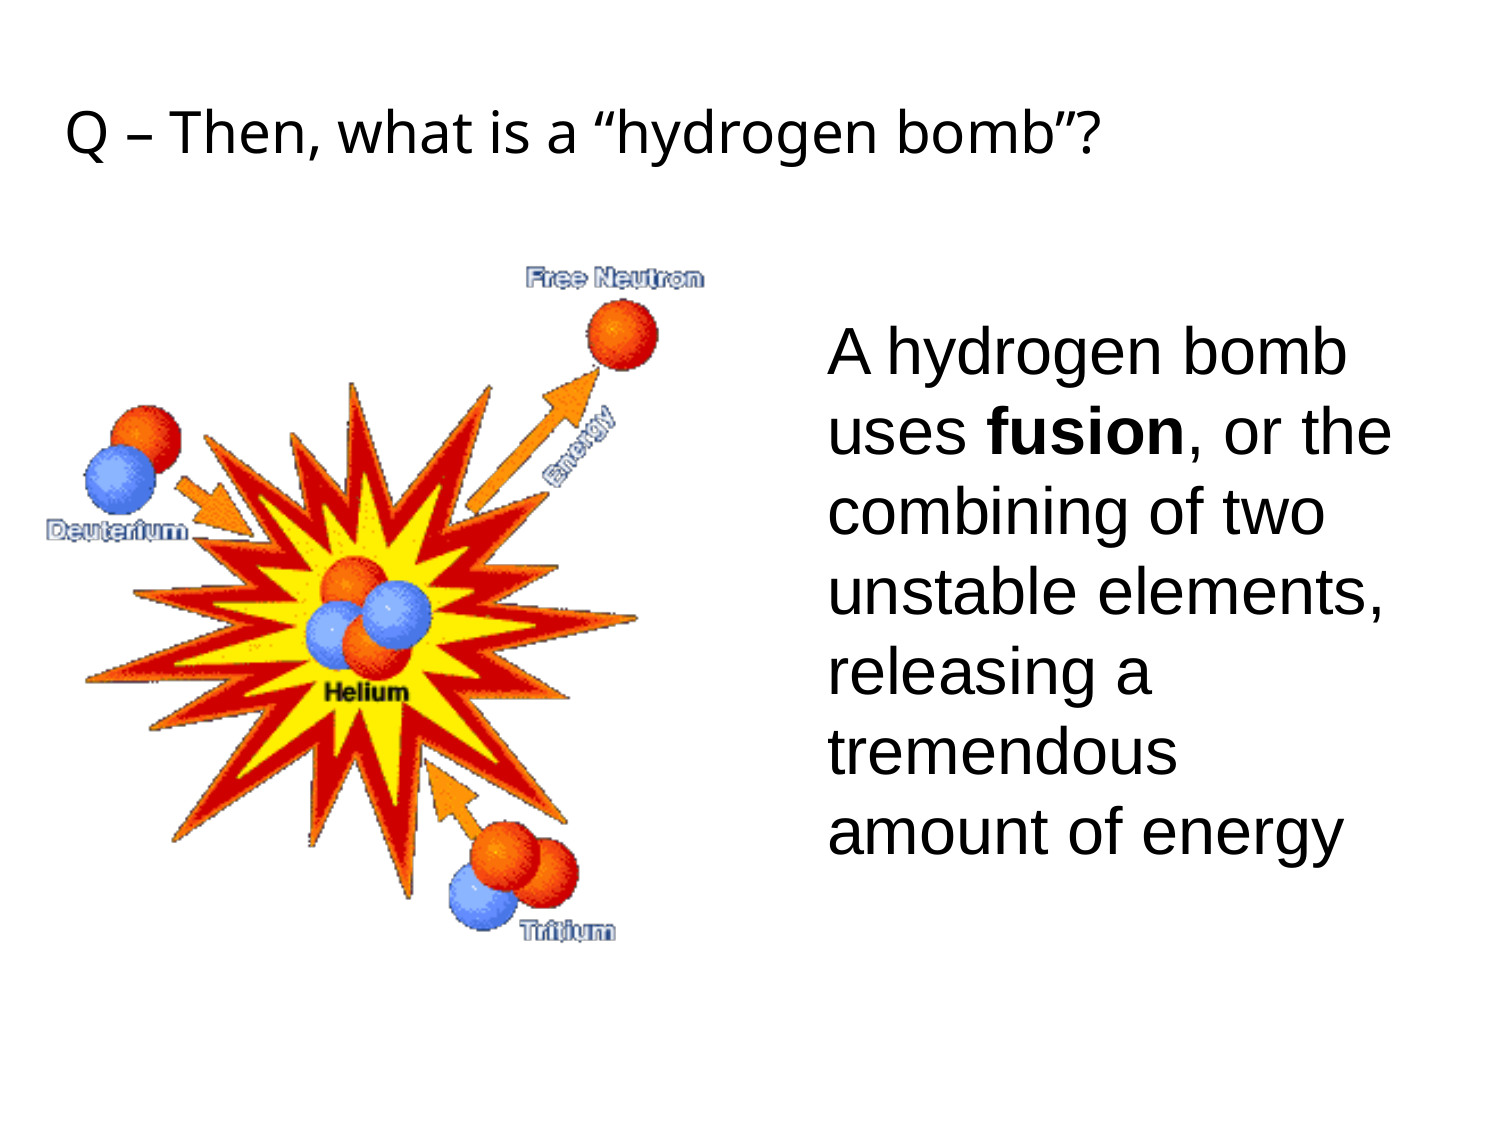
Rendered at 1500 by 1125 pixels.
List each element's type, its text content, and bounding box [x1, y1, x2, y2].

picture [42, 249, 726, 976]
text_box Q – Then, what is a “hydrogen bomb”? [50, 87, 1413, 173]
text_box A hydrogen bomb uses fusion, or the combining of two unstable elements, releasing a tremendous amount of energy [812, 300, 1425, 876]
